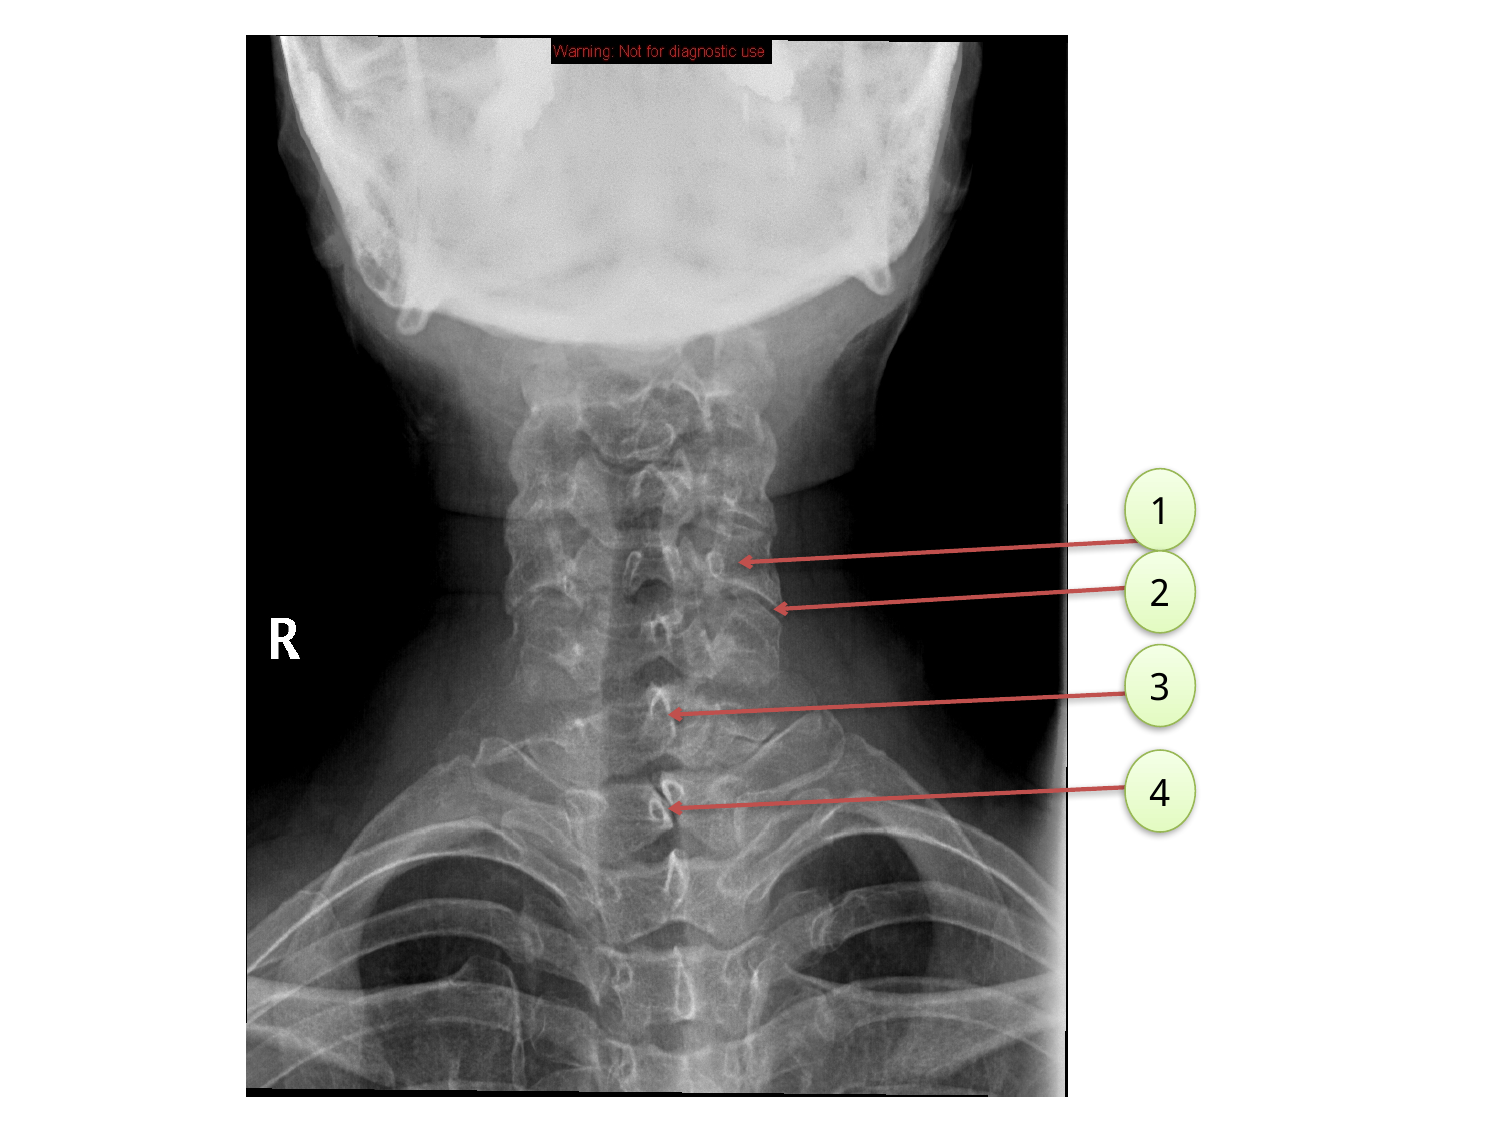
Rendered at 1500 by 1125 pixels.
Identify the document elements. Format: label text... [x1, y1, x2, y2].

text_box 2 [1124, 554, 1197, 634]
picture [245, 34, 1068, 1097]
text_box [667, 784, 1173, 809]
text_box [773, 585, 1161, 610]
text_box 1 [1124, 467, 1197, 547]
text_box 3 [1124, 643, 1197, 728]
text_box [667, 691, 1173, 716]
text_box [737, 538, 1173, 563]
text_box 4 [1124, 749, 1197, 833]
